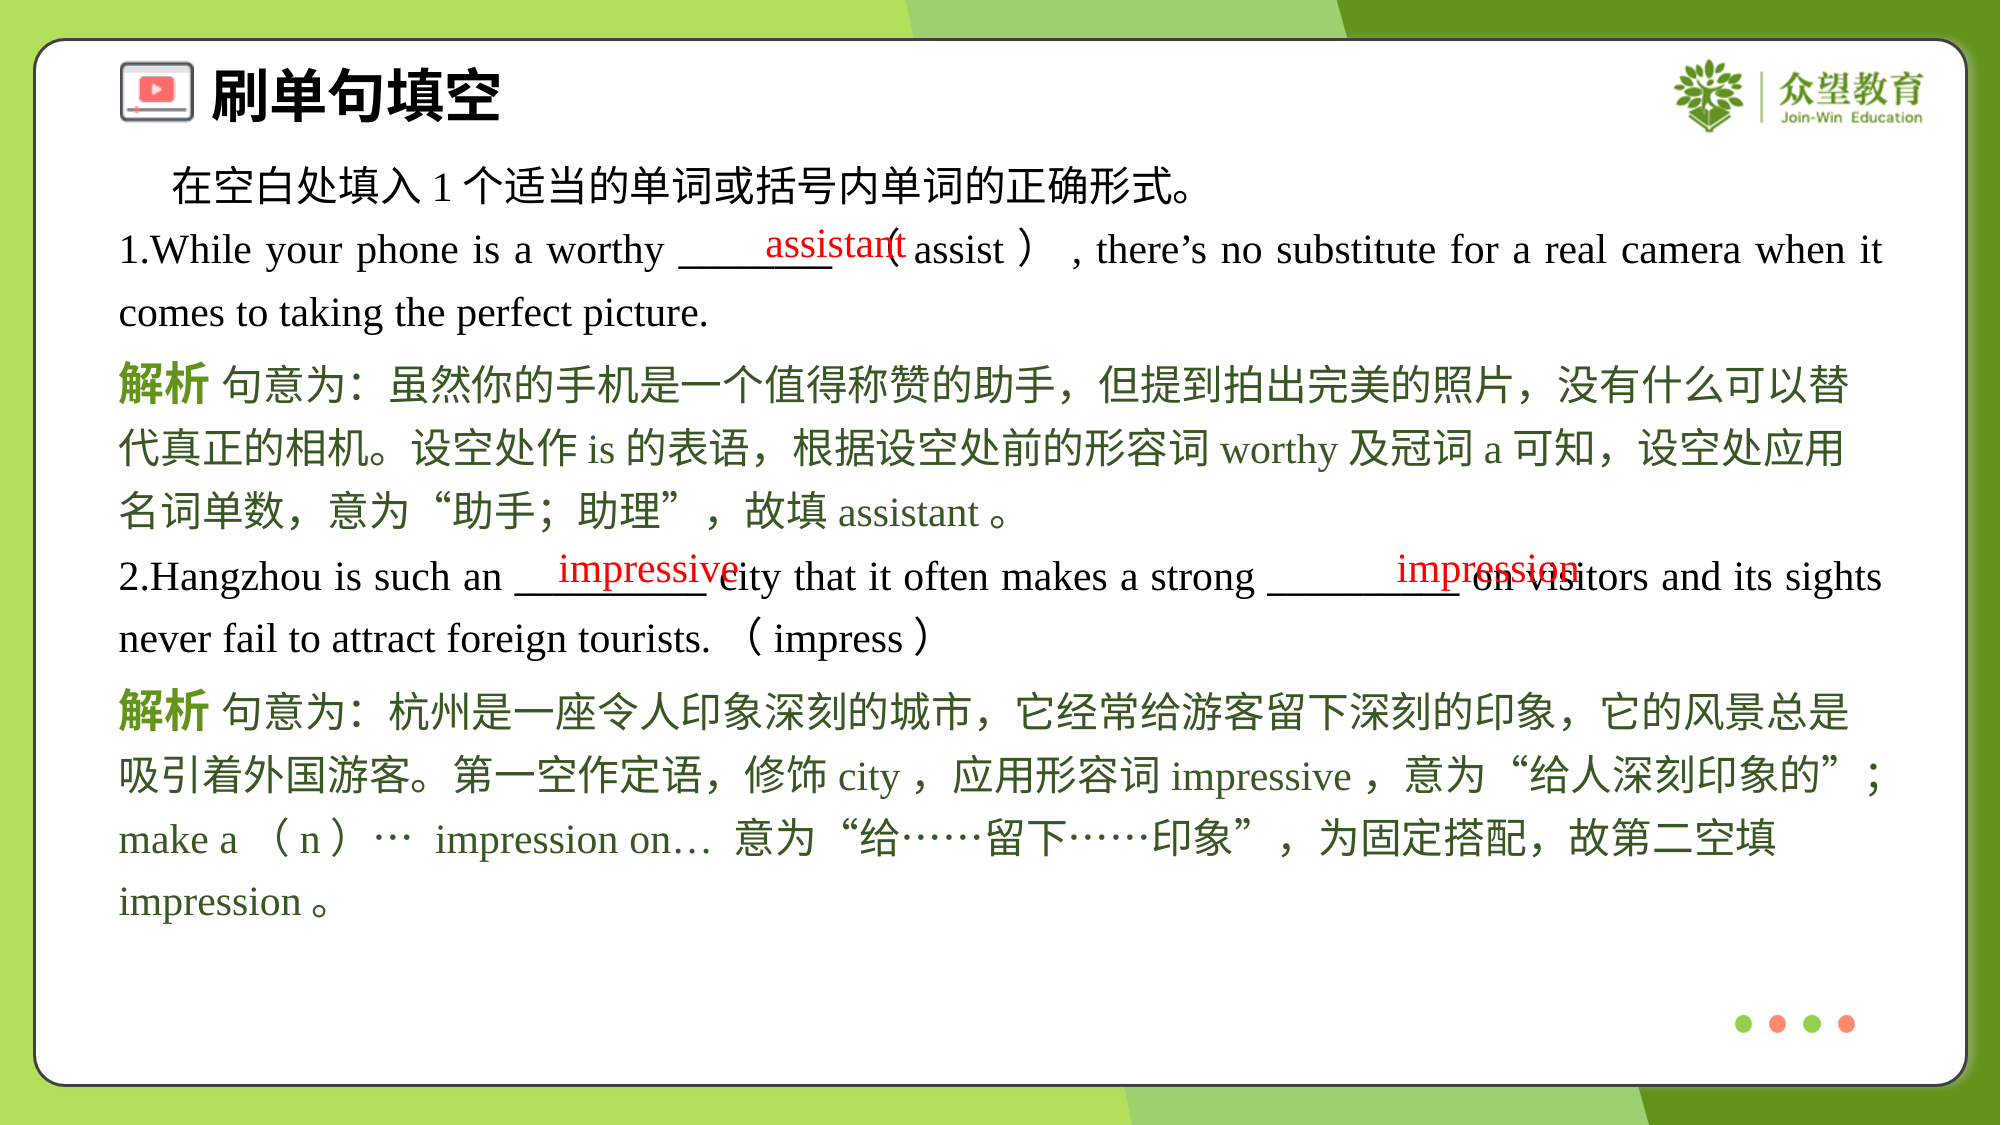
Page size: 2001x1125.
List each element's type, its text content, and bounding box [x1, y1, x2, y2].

text_box impressive [554, 527, 744, 586]
text_box 在空白处填入1个适当的单词或括号内单词的正确形式。 1.While your phone is a worthy ________ （assist）, there’s no substitute for a real camera when it comes to taking the perfect picture. [118, 146, 1883, 329]
picture [0, 0, 2000, 1125]
text_box 解析 句意为：虽然你的手机是一个值得称赞的助手，但提到拍出完美的照片，没有什么可以替代真正的相机。设空处作is的表语，根据设空处前的形容词worthy及冠词a可知，设空处应用名词单数，意为“助手；助理”，故填assistant。 [118, 340, 1883, 530]
text_box assistant [761, 203, 912, 261]
text_box 2.Hangzhou is such an __________ city that it often makes a strong __________ on visitors and its sights never fail to attract foreign tourists.（impress） [118, 536, 1883, 656]
text_box 解析 句意为：杭州是一座令人印象深刻的城市，它经常给游客留下深刻的印象，它的风景总是吸引着外国游客。第一空作定语，修饰city，应用形容词impressive，意为“给人深刻印象的”；make a（n）… impression on… 意为“给……留下……印象”，为固定搭配，故第二空填impression。 [118, 667, 1883, 920]
text_box impression [1392, 527, 1585, 586]
